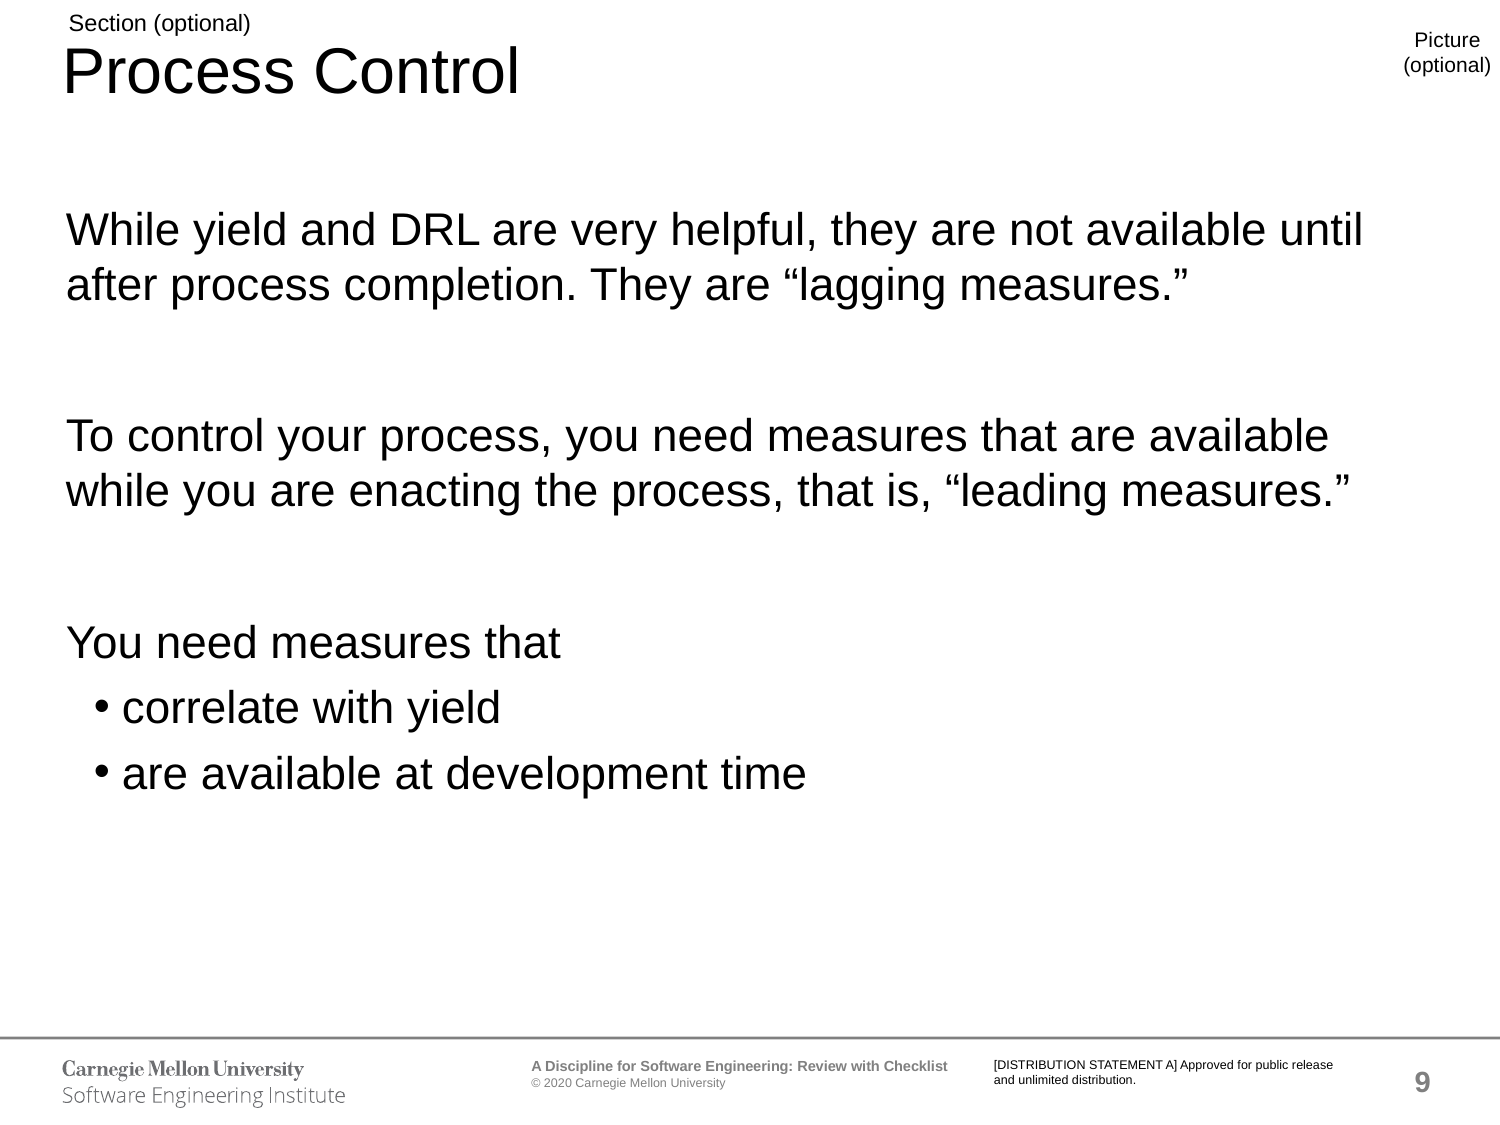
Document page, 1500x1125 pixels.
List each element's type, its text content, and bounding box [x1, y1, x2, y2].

list While yield and DRL are very helpful, they are not available until after process completion. They are “lagging measures.” To control your process, you need measures that are available while you are enacting the process, that is, “leading measures.” You need measures that correlate with yield are available at development time [65, 199, 1431, 1022]
title Process Control [62, 37, 1338, 182]
